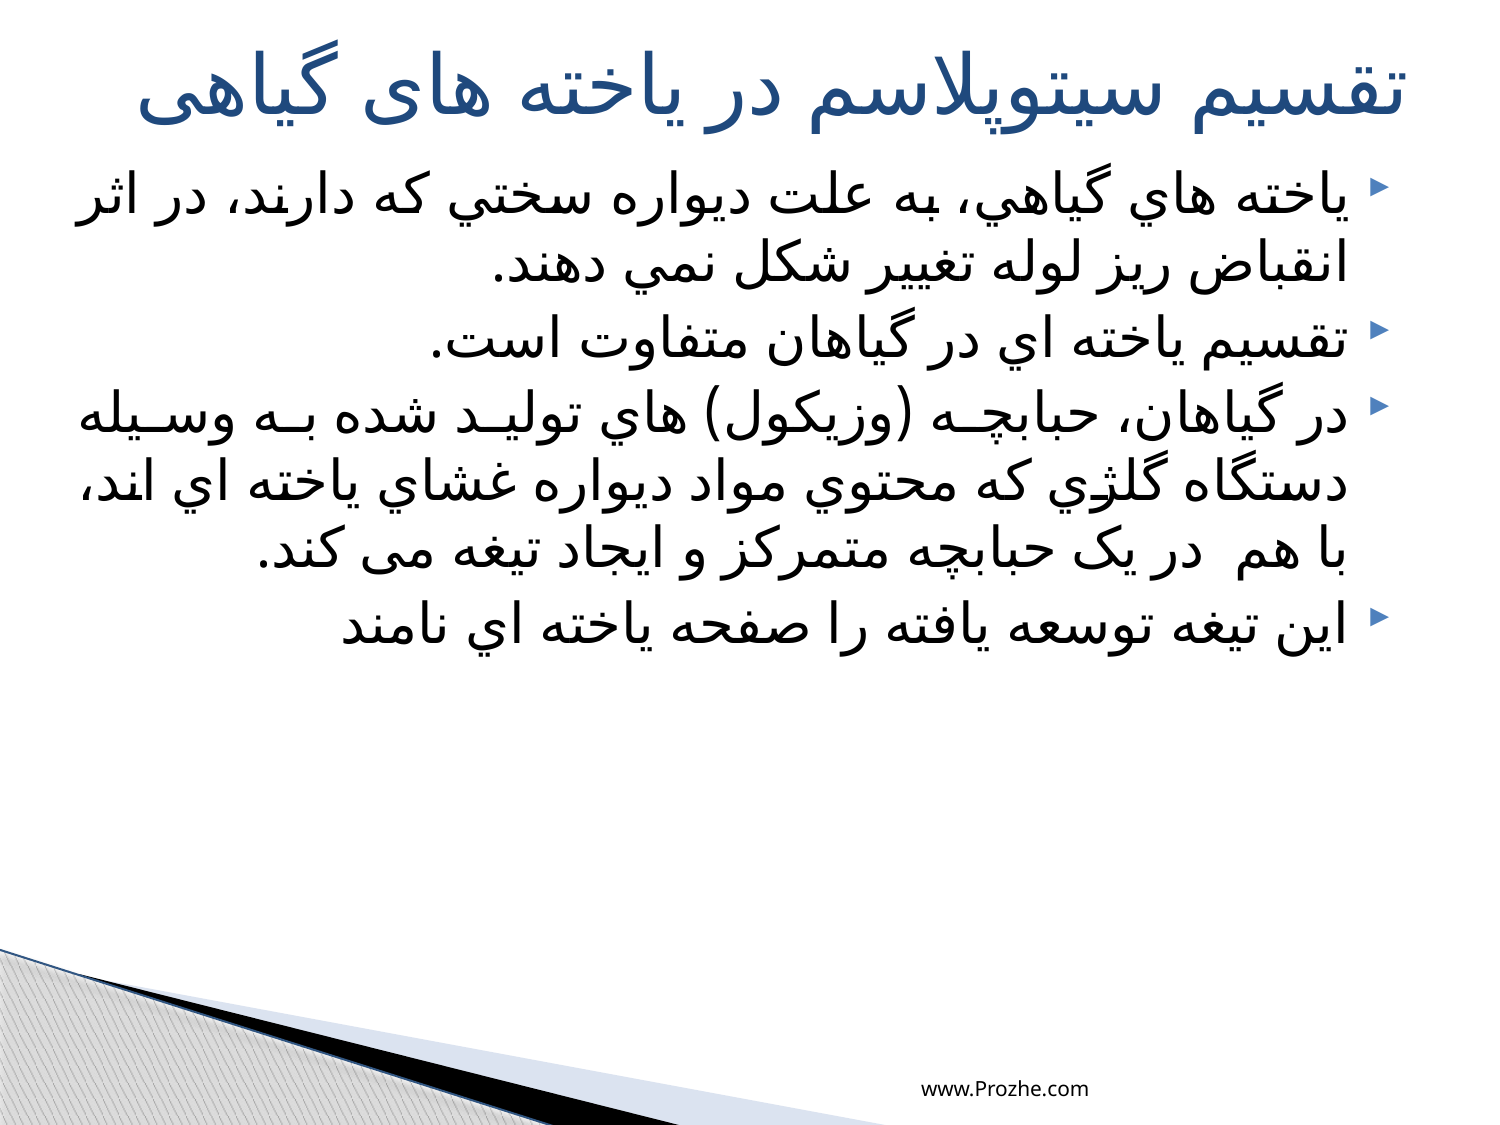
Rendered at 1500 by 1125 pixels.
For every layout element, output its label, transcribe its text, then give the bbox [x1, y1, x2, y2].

title تقسیم سیتوپلاسم در یاخته های گیاهی [75, 0, 1425, 163]
list ياخته هاي گياهي، به علت ديواره سختي كه دارند، در اثر انقباض ريز لوله تغيير شكل نمي دهند. تقسيم ياخته اي در گياهان متفاوت است. در گياهان، حبابچه (وزيكول) هاي توليد شده به وسيله دستگاه گلژي كه محتوي مواد ديواره غشاي ياخته اي اند، با هم در یک حبابچه متمرکز و ایجاد تیغه می کند. اين تيغه توسعه يافته را صفحه ياخته اي نامند [62, 149, 1425, 775]
footer www.Prozhe.com [718, 1051, 1105, 1112]
